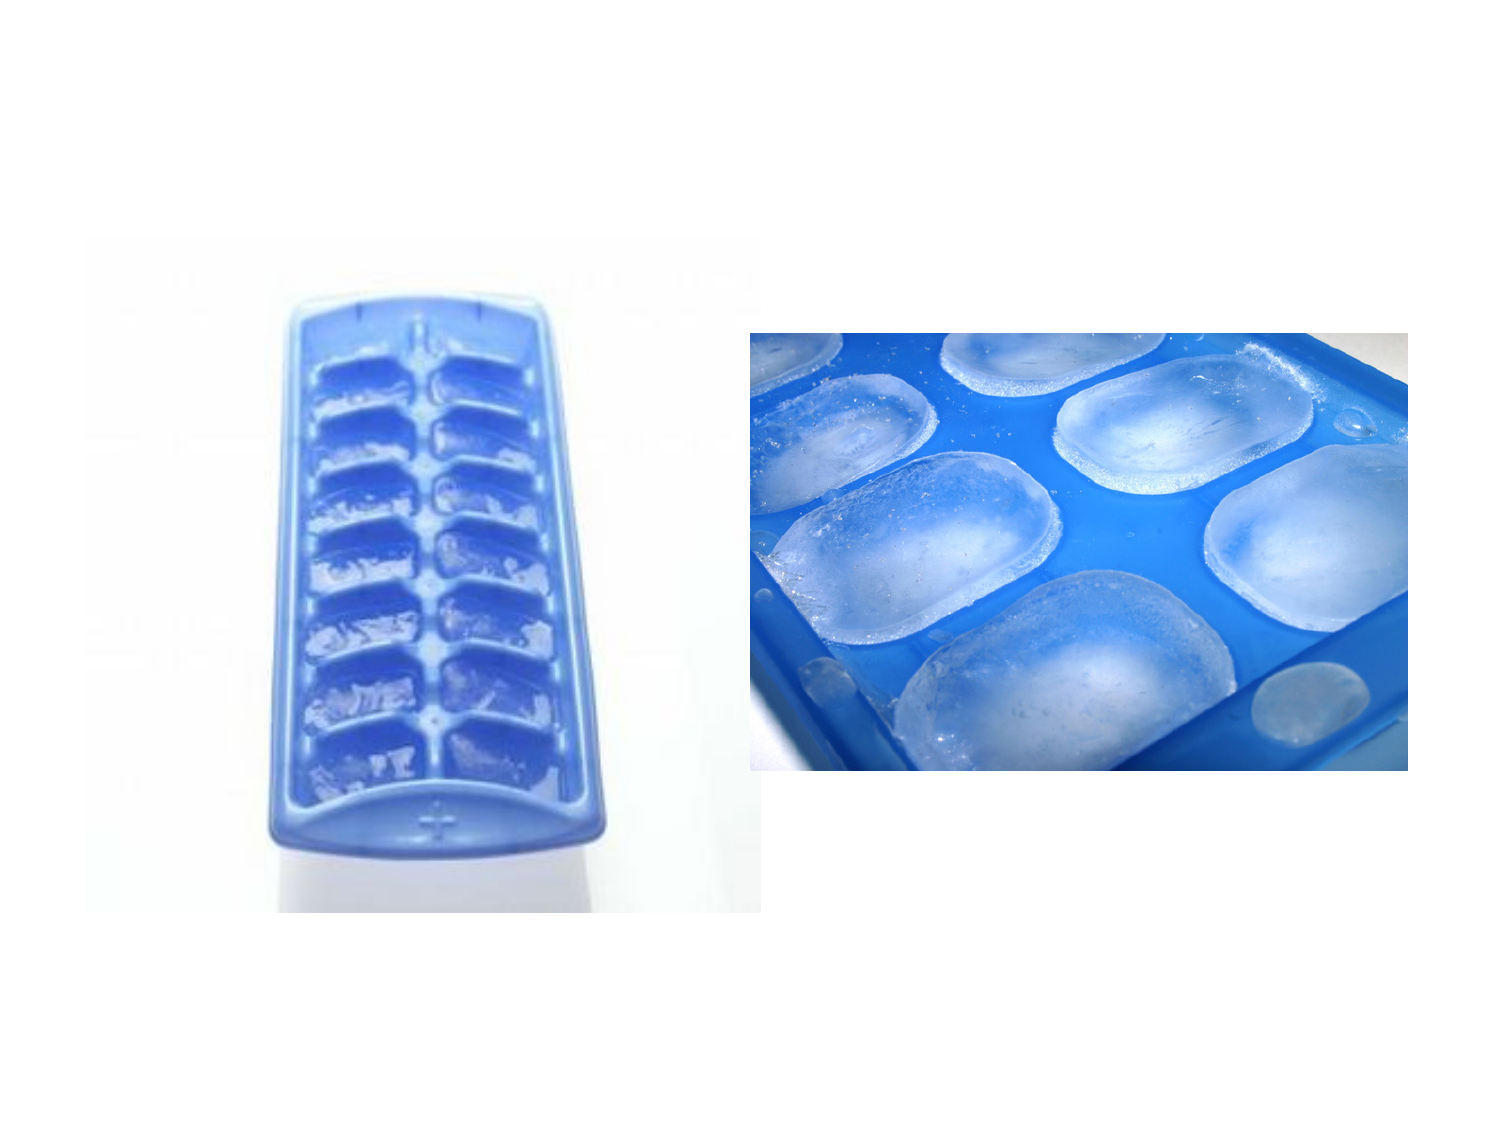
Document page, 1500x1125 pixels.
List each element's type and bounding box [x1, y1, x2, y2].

picture [85, 237, 1408, 913]
